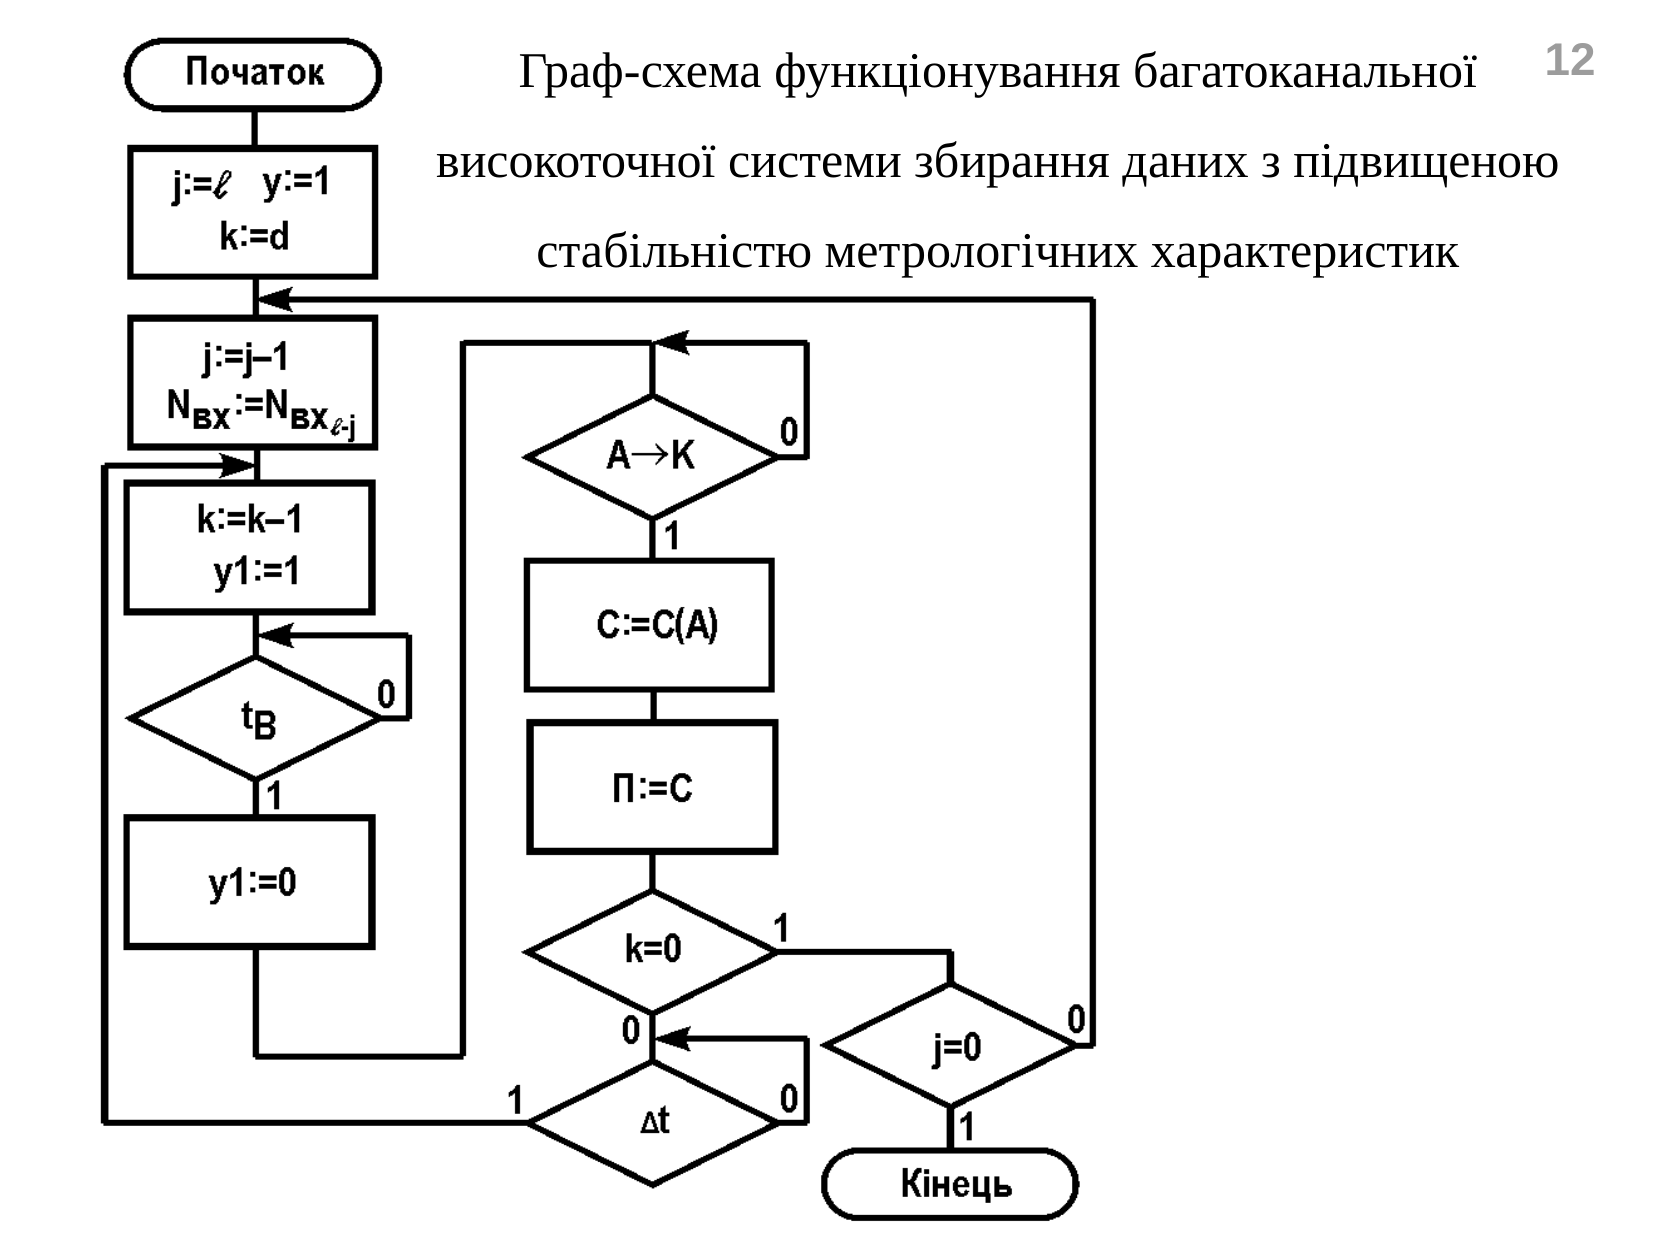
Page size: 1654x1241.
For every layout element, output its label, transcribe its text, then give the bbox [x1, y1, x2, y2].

picture [61, 15, 1123, 1241]
text_box Граф-схема функціонування багатоканальної високоточної системи збирання даних з підвищеною стабільністю метрологічних характеристик [401, 0, 1595, 285]
